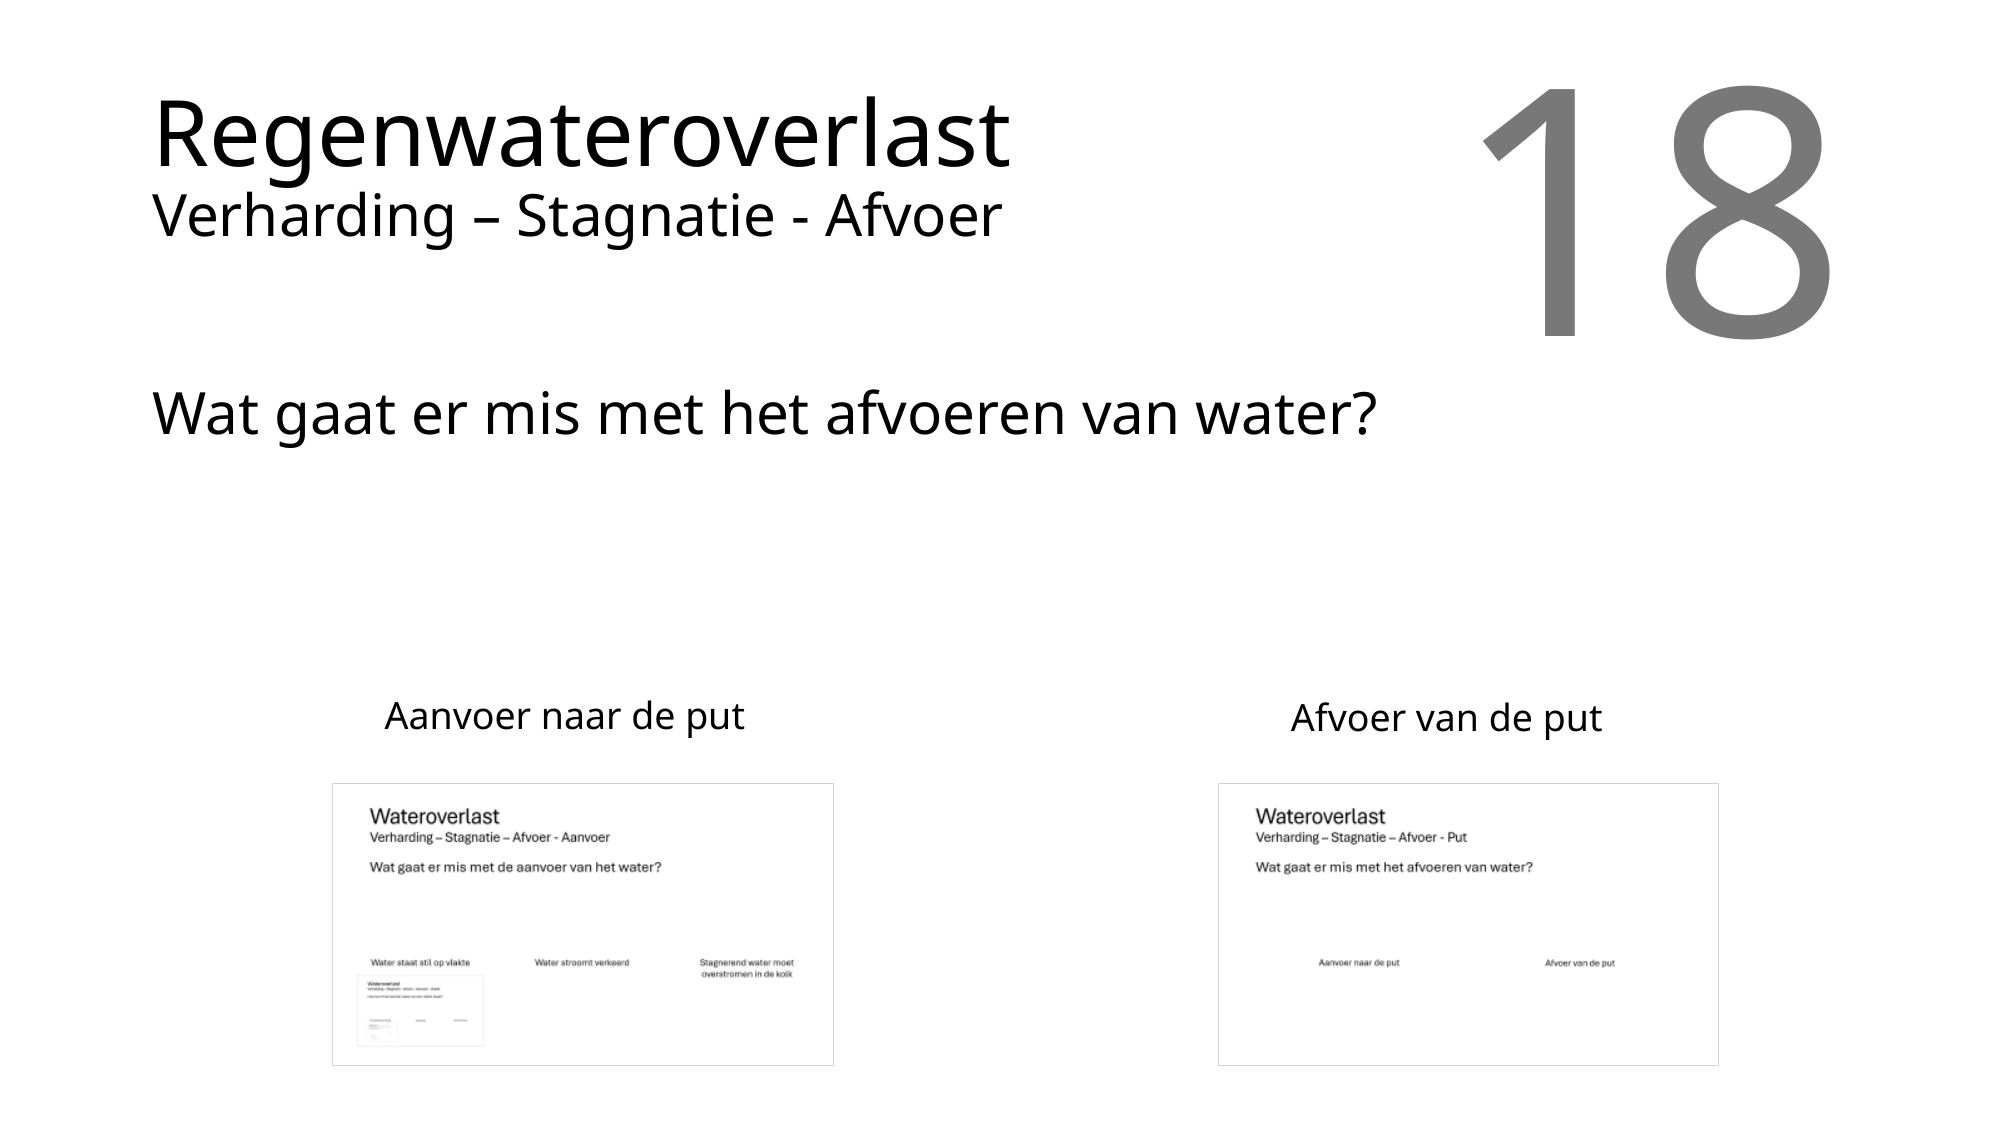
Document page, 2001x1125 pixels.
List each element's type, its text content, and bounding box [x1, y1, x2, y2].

slide_number 18 [1396, 59, 1863, 393]
picture [333, 784, 833, 1065]
title Regenwateroverlast Verharding – Stagnatie - Afvoer [137, 59, 1360, 278]
list Wat gaat er mis met het afvoeren van water? [137, 376, 1863, 518]
text_box Aanvoer naar de put [348, 684, 782, 745]
text_box Afvoer van de put [1218, 686, 1676, 746]
picture [1219, 784, 1718, 1065]
